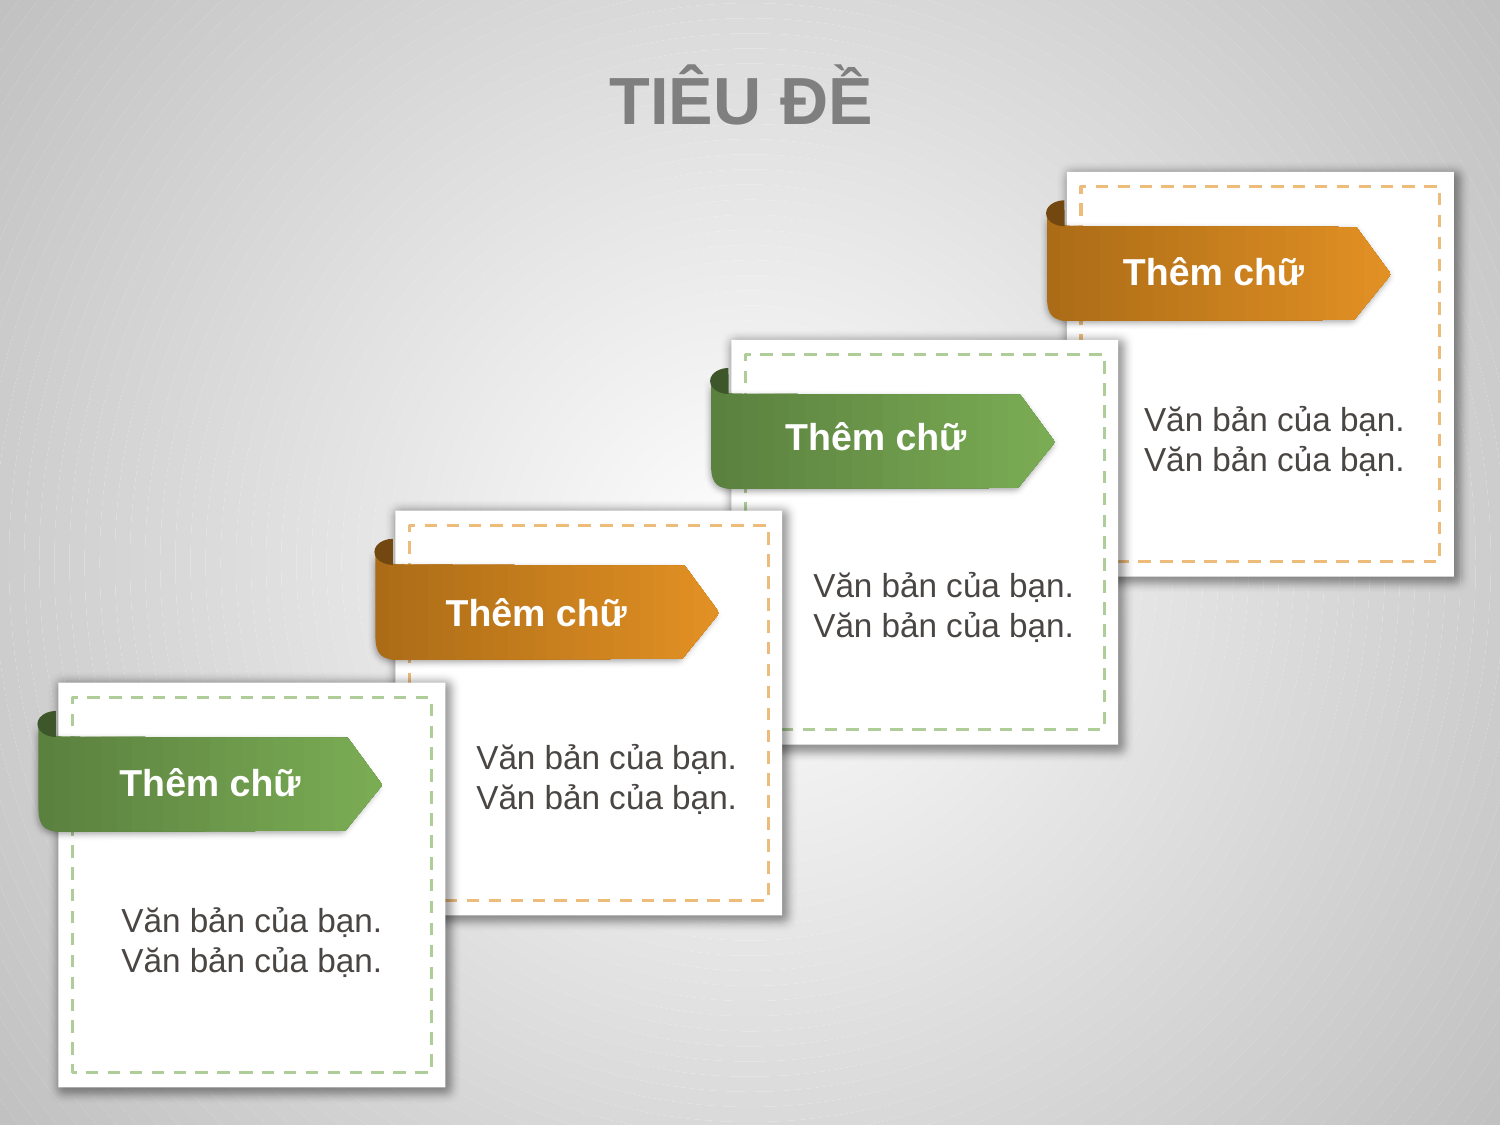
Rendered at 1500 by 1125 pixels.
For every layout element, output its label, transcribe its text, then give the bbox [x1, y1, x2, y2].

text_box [395, 510, 783, 916]
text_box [58, 682, 446, 1088]
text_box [374, 538, 720, 661]
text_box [37, 710, 383, 833]
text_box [709, 367, 1056, 490]
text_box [731, 339, 1119, 745]
text_box TIÊU ĐỀ [594, 50, 888, 146]
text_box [1066, 171, 1455, 577]
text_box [1045, 199, 1392, 322]
